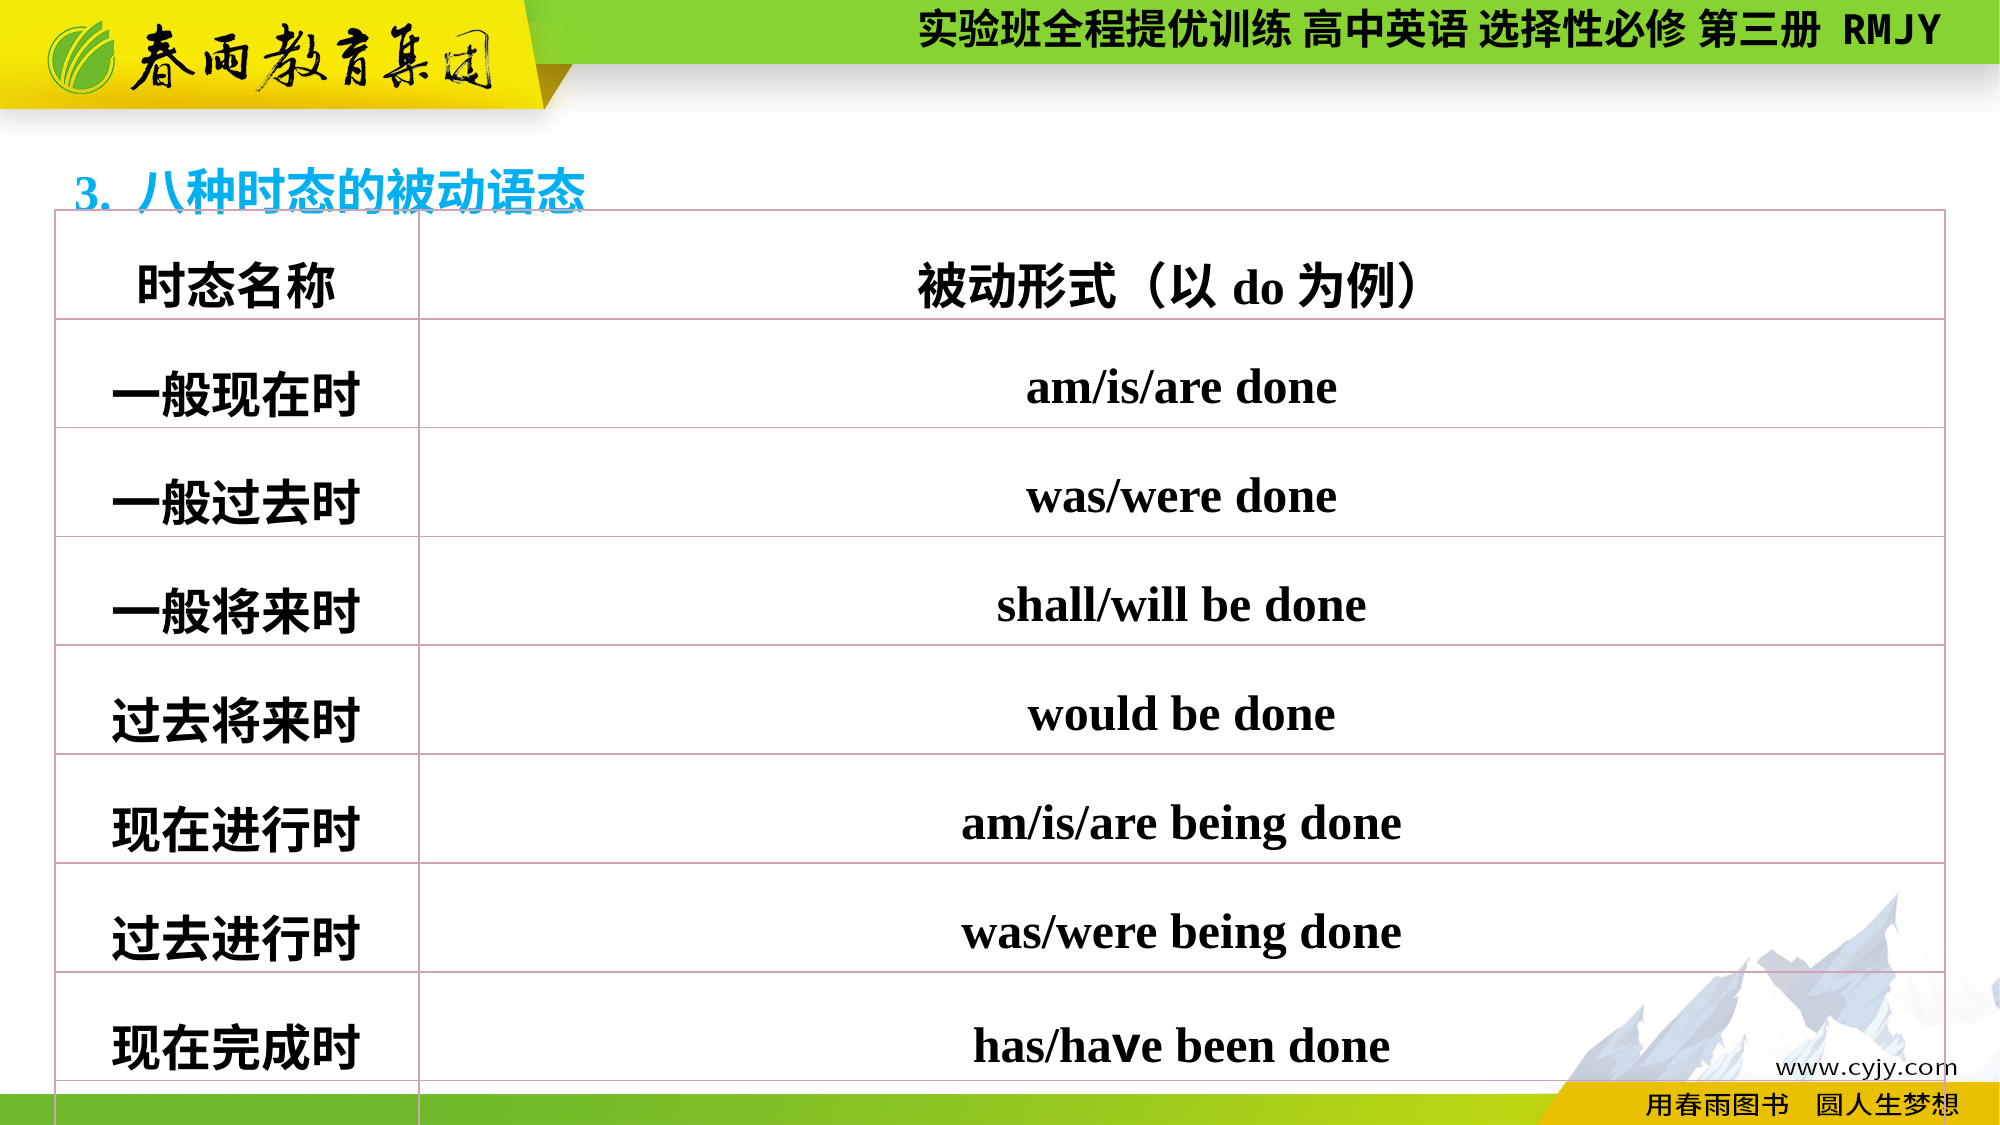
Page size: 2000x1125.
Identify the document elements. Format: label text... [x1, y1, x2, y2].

table_cell would be done [420, 646, 1944, 753]
table_cell 过去完成时 [56, 1081, 418, 1125]
table_cell 过去将来时 [56, 646, 418, 753]
table_cell 现在进行时 [56, 755, 418, 862]
list 3. 八种时态的被动语态 [59, 122, 1944, 209]
table_header 被动形式（以do为例） [420, 211, 1944, 318]
table_cell 一般将来时 [56, 537, 418, 644]
table_cell 一般现在时 [56, 320, 418, 427]
table_cell am/is/are being done [420, 755, 1944, 862]
table_cell 现在完成时 [56, 973, 418, 1080]
picture [0, 0, 2000, 1125]
table_cell 一般过去时 [56, 428, 418, 536]
table_cell had been done [420, 1081, 1944, 1125]
table_cell was/were done [420, 428, 1944, 536]
table_cell has/have been done [420, 973, 1944, 1080]
table_cell 过去进行时 [56, 864, 418, 971]
table_header 时态名称 [56, 211, 418, 318]
table_cell shall/will be done [420, 537, 1944, 644]
table_cell am/is/are done [420, 320, 1944, 427]
table_cell was/were being done [420, 864, 1944, 971]
